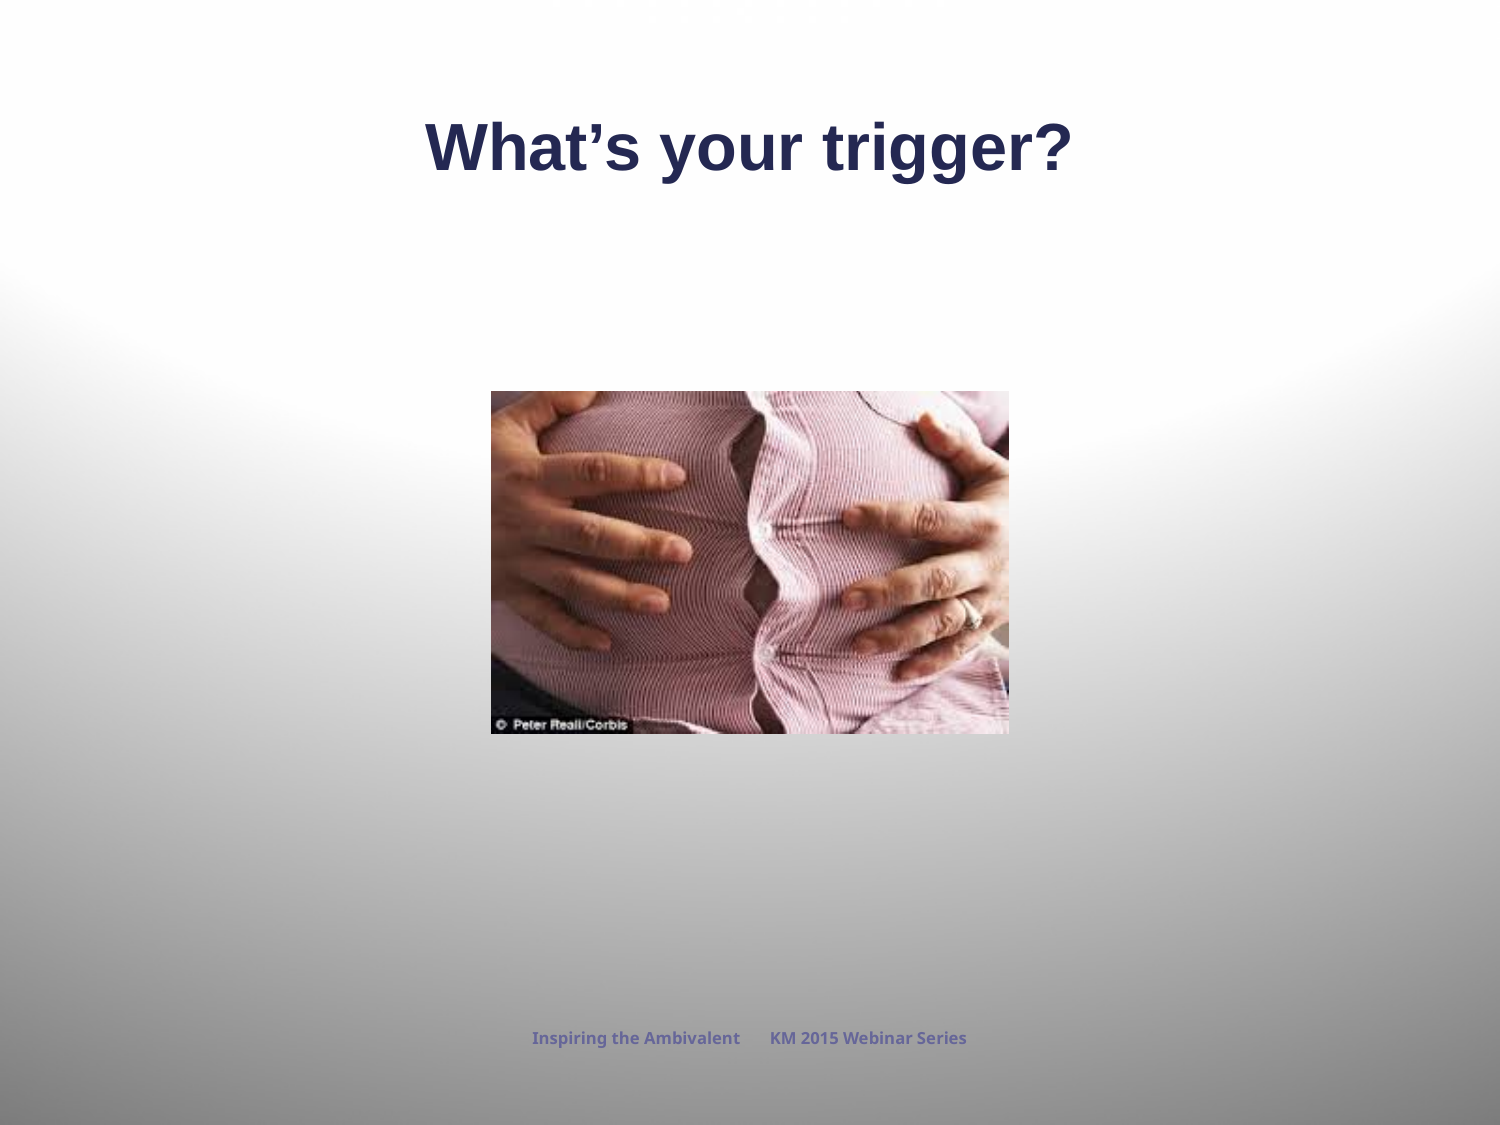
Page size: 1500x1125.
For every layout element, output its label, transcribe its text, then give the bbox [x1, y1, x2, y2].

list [438, 390, 1062, 735]
title What’s your trigger? [26, 78, 1474, 211]
footer Inspiring the Ambivalent KM 2015 Webinar Series [512, 1024, 988, 1103]
picture [0, 0, 1500, 1125]
